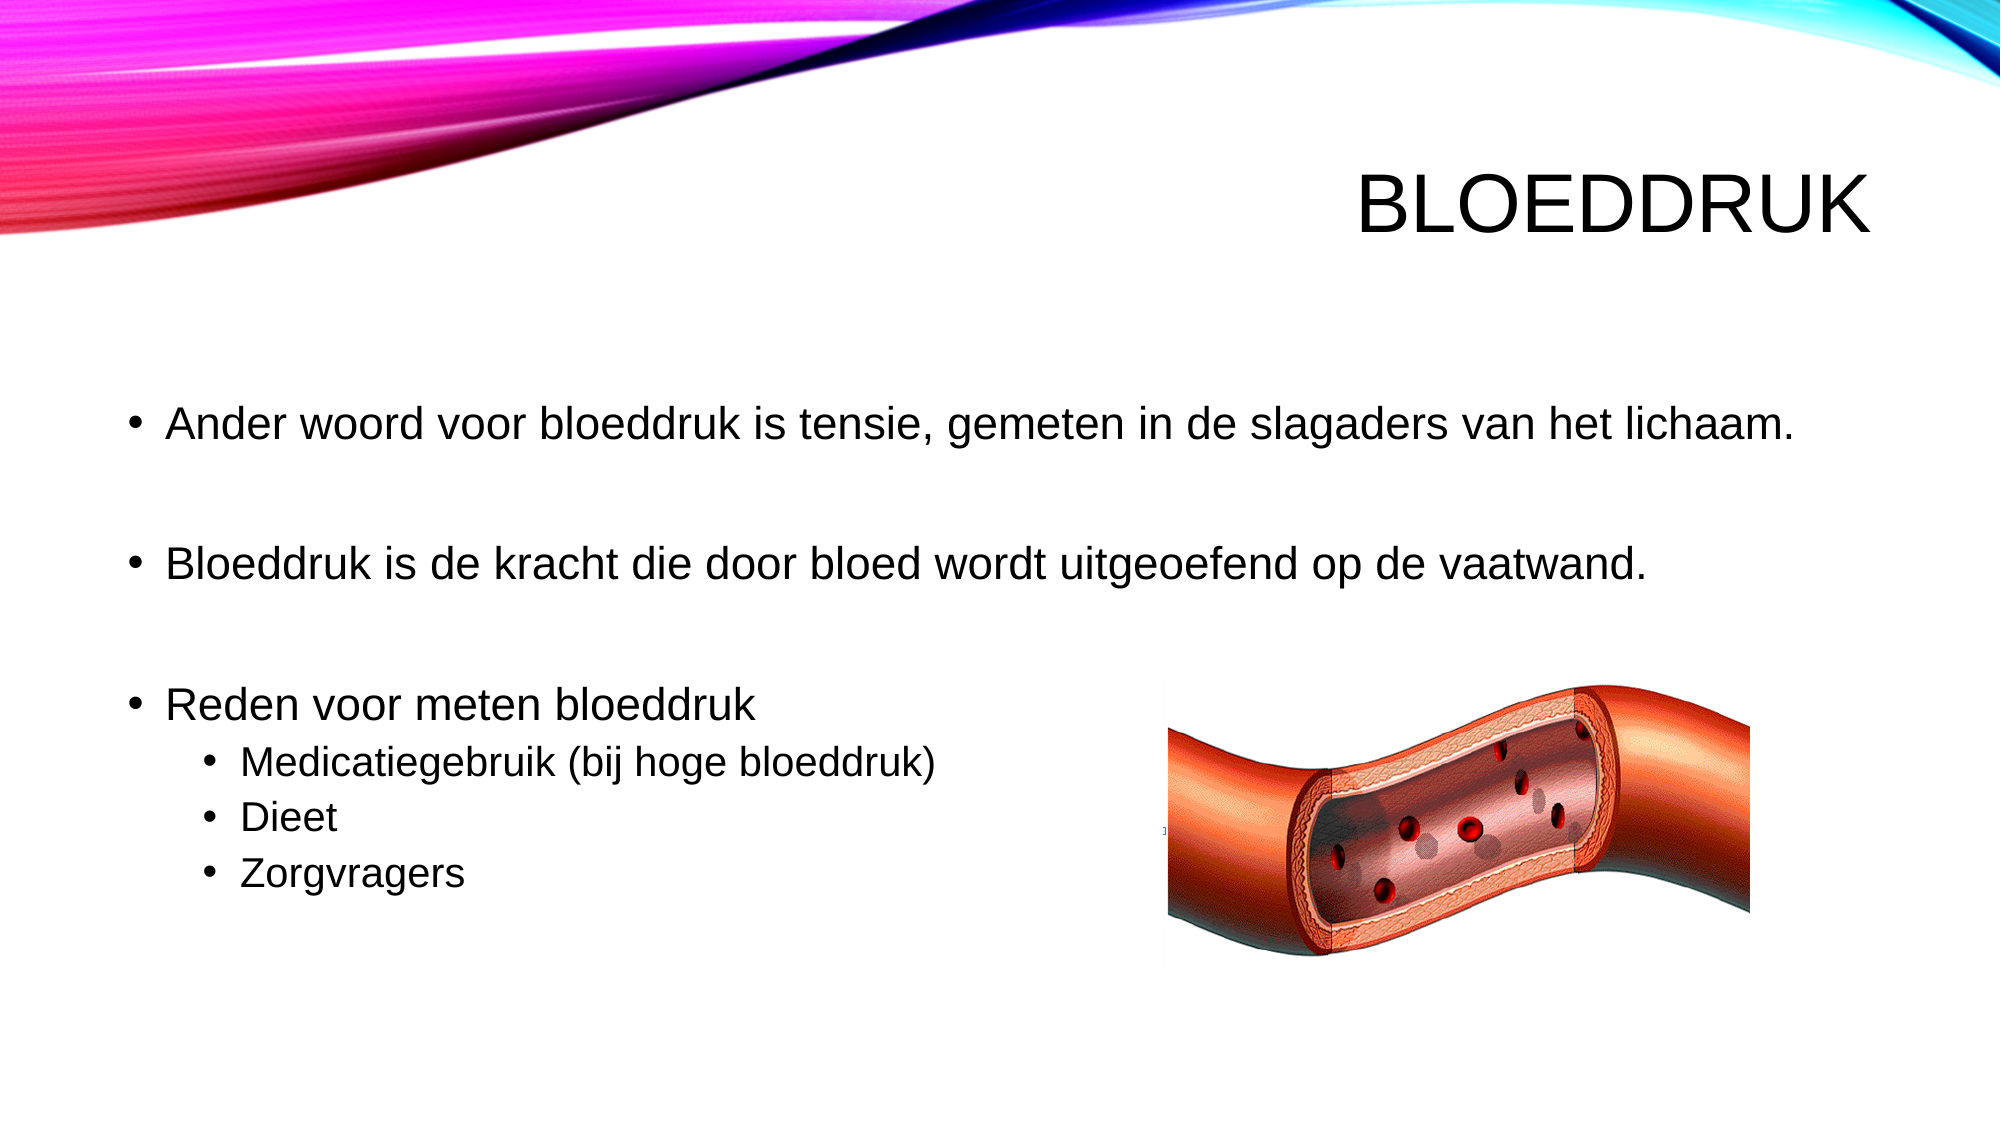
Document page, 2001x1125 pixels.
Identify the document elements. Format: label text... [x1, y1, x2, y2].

picture [0, 0, 2000, 237]
list Ander woord voor bloeddruk is tensie, gemeten in de slagaders van het lichaam. Bloeddruk is de kracht die door bloed wordt uitgeoefend op de vaatwand. Reden voor meten bloeddruk Medicatiegebruik (bij hoge bloeddruk) Dieet Zorgvragers [112, 311, 1888, 1089]
title Bloeddruk [474, 99, 1888, 311]
picture [1163, 671, 1750, 981]
picture [1890, 0, 2000, 75]
picture [1910, 0, 2000, 45]
